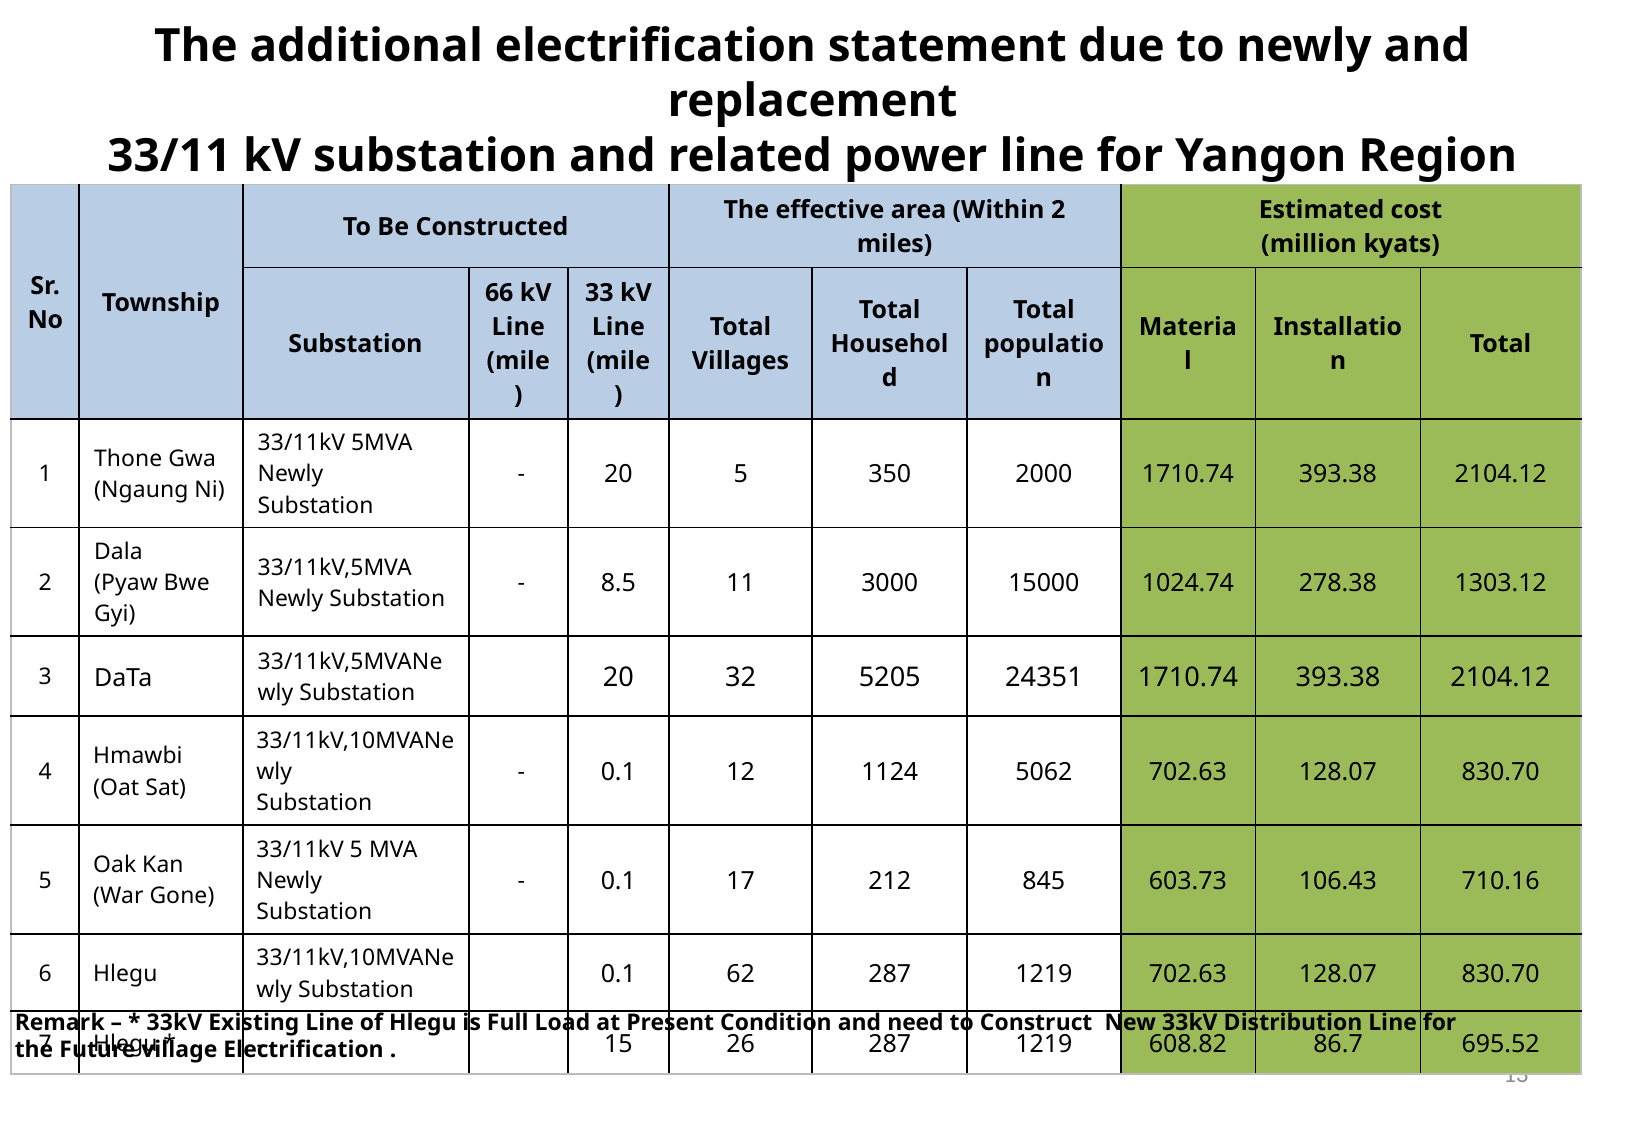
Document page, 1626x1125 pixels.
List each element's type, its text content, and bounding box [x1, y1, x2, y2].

table_cell Oak Kan (War Gone) [80, 826, 242, 933]
table_cell Total population [968, 268, 1120, 418]
table_cell 33/11kV,10MVANewly Substation [244, 717, 468, 824]
table_cell 2104.12 [1421, 420, 1580, 527]
table_cell 5062 [968, 717, 1120, 824]
table_cell 287 [813, 935, 966, 999]
table_header Sr. No [12, 185, 78, 418]
table_cell 710.16 [1421, 826, 1580, 933]
table_cell 1024.74 [1122, 528, 1255, 635]
table_cell 3 [12, 637, 78, 715]
table_cell 0.1 [569, 935, 668, 999]
table_cell 702.63 [1122, 935, 1255, 999]
title The additional electrification statement due to newly and replacement 33/11 kV substation and related power line for Yangon Region [81, 4, 1544, 184]
table_cell 62 [670, 935, 811, 999]
table_cell 128.07 [1256, 717, 1420, 824]
table_cell 33/11kV,5MVA Newly Substation [244, 528, 468, 635]
table_cell 4 [12, 717, 78, 824]
table_cell 1219 [968, 935, 1120, 999]
table_cell Material [1122, 268, 1255, 418]
table_cell Hlegu [80, 935, 242, 999]
table_cell 3000 [813, 528, 966, 635]
table_cell 66 kV Line (mile) [470, 268, 567, 418]
table_cell Dala (Pyaw Bwe Gyi) [80, 528, 242, 635]
table_cell 393.38 [1256, 637, 1420, 715]
table_cell 33 kV Line (mile) [569, 268, 668, 418]
table_header The effective area (Within 2 miles) [670, 185, 1120, 267]
table_header To Be Constructed [244, 185, 668, 267]
table_cell 2104.12 [1421, 637, 1580, 715]
table_cell 1124 [813, 717, 966, 824]
table_cell 5 [12, 826, 78, 933]
table_cell Thone Gwa (Ngaung Ni) [80, 420, 242, 527]
table_cell - [470, 528, 567, 635]
table_cell 6 [12, 935, 78, 999]
table_cell 212 [813, 826, 966, 933]
slide_number 13 [1164, 1075, 1544, 1103]
table_cell 12 [670, 717, 811, 824]
table_cell Hmawbi (Oat Sat) [80, 717, 242, 824]
table_cell 17 [670, 826, 811, 933]
table_cell 1710.74 [1122, 420, 1255, 527]
table_cell 695.52 [1421, 1012, 1580, 1073]
table_cell 1303.12 [1421, 528, 1580, 635]
table_cell Total [1421, 268, 1580, 418]
table_cell Total Villages [670, 268, 811, 418]
table_cell 33/11kV 5MVA Newly Substation [244, 420, 468, 527]
table_cell 830.70 [1421, 717, 1580, 824]
table_cell 33/11kV,5MVANewly Substation [244, 637, 468, 715]
table_cell 603.73 [1122, 826, 1255, 933]
table_cell - [470, 420, 567, 527]
table_cell - [470, 717, 567, 824]
table_cell 845 [968, 826, 1120, 933]
table_cell 2000 [968, 420, 1120, 527]
table_cell 350 [813, 420, 966, 527]
table_cell Installation [1256, 268, 1420, 418]
table_cell 106.43 [1256, 826, 1420, 933]
table_cell 0.1 [569, 717, 668, 824]
table_cell 5205 [813, 637, 966, 715]
text_box Remark – * 33kV Existing Line of Hlegu is Full Load at Present Condition and need to Construct New 33kV Distribution Line for the Future village Electrification . [0, 999, 1513, 1070]
table_cell 2 [12, 528, 78, 635]
table_header Estimated cost (million kyats) [1122, 185, 1580, 267]
table_cell 1 [12, 420, 78, 527]
table_cell 20 [569, 420, 668, 527]
table_cell [470, 637, 567, 715]
table_cell 0.1 [569, 826, 668, 933]
table_cell 1710.74 [1122, 637, 1255, 715]
table_cell 5 [670, 420, 811, 527]
table_cell 15000 [968, 528, 1120, 635]
table_cell 32 [670, 637, 811, 715]
table_cell 830.70 [1421, 935, 1580, 1010]
table_cell 128.07 [1256, 935, 1420, 999]
table_cell 33/11kV 5 MVA Newly Substation [244, 826, 468, 933]
table_cell DaTa [80, 637, 242, 715]
table_cell 8.5 [569, 528, 668, 635]
table_cell 20 [569, 637, 668, 715]
table_header Township [80, 185, 242, 418]
table_cell [470, 935, 567, 999]
table_cell Total Household [813, 268, 966, 418]
table_cell 33/11kV,10MVANewly Substation [244, 935, 468, 999]
table_cell 393.38 [1256, 420, 1420, 527]
table_cell Substation [244, 268, 468, 418]
table_cell 24351 [968, 637, 1120, 715]
table_cell 278.38 [1256, 528, 1420, 635]
table_cell 702.63 [1122, 717, 1255, 824]
table_cell 11 [670, 528, 811, 635]
table_cell - [470, 826, 567, 933]
